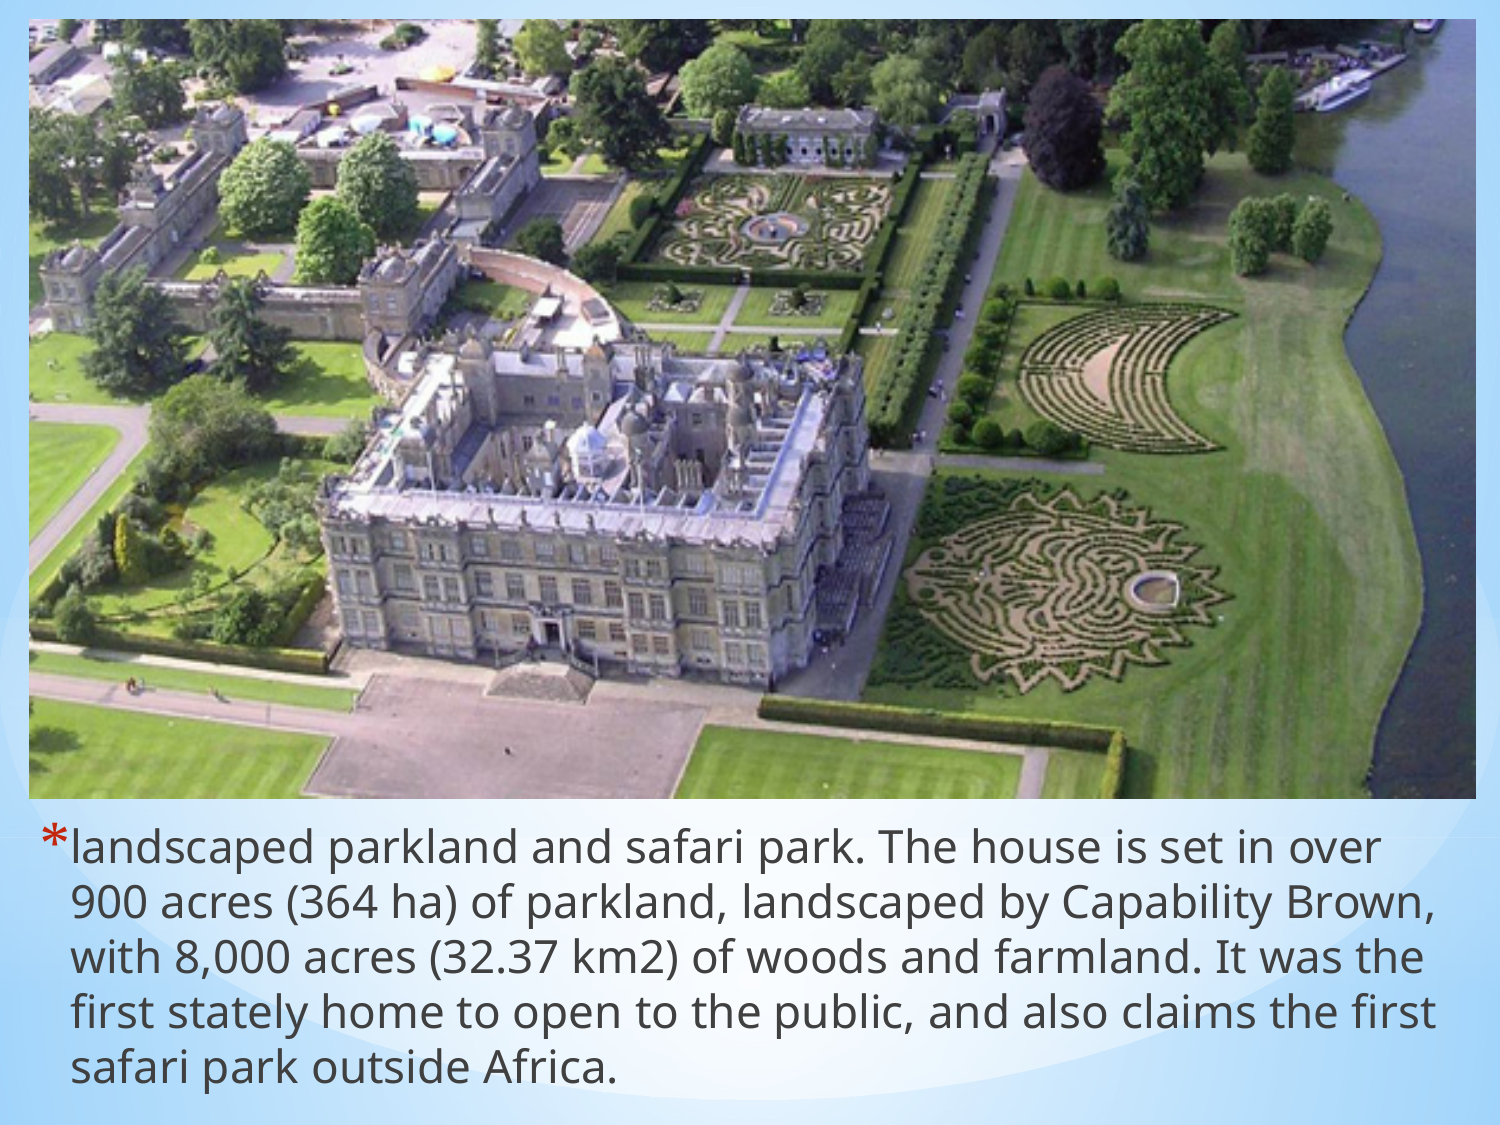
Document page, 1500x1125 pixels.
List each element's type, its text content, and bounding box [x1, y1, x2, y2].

list landscaped parkland and safari park. The house is set in over 900 acres (364 ha) of parkland, landscaped by Capability Brown, with 8,000 acres (32.37 km2) of woods and farmland. It was the first stately home to open to the public, and also claims the first safari park outside Africa. [17, 810, 1471, 1104]
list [29, 18, 1476, 799]
